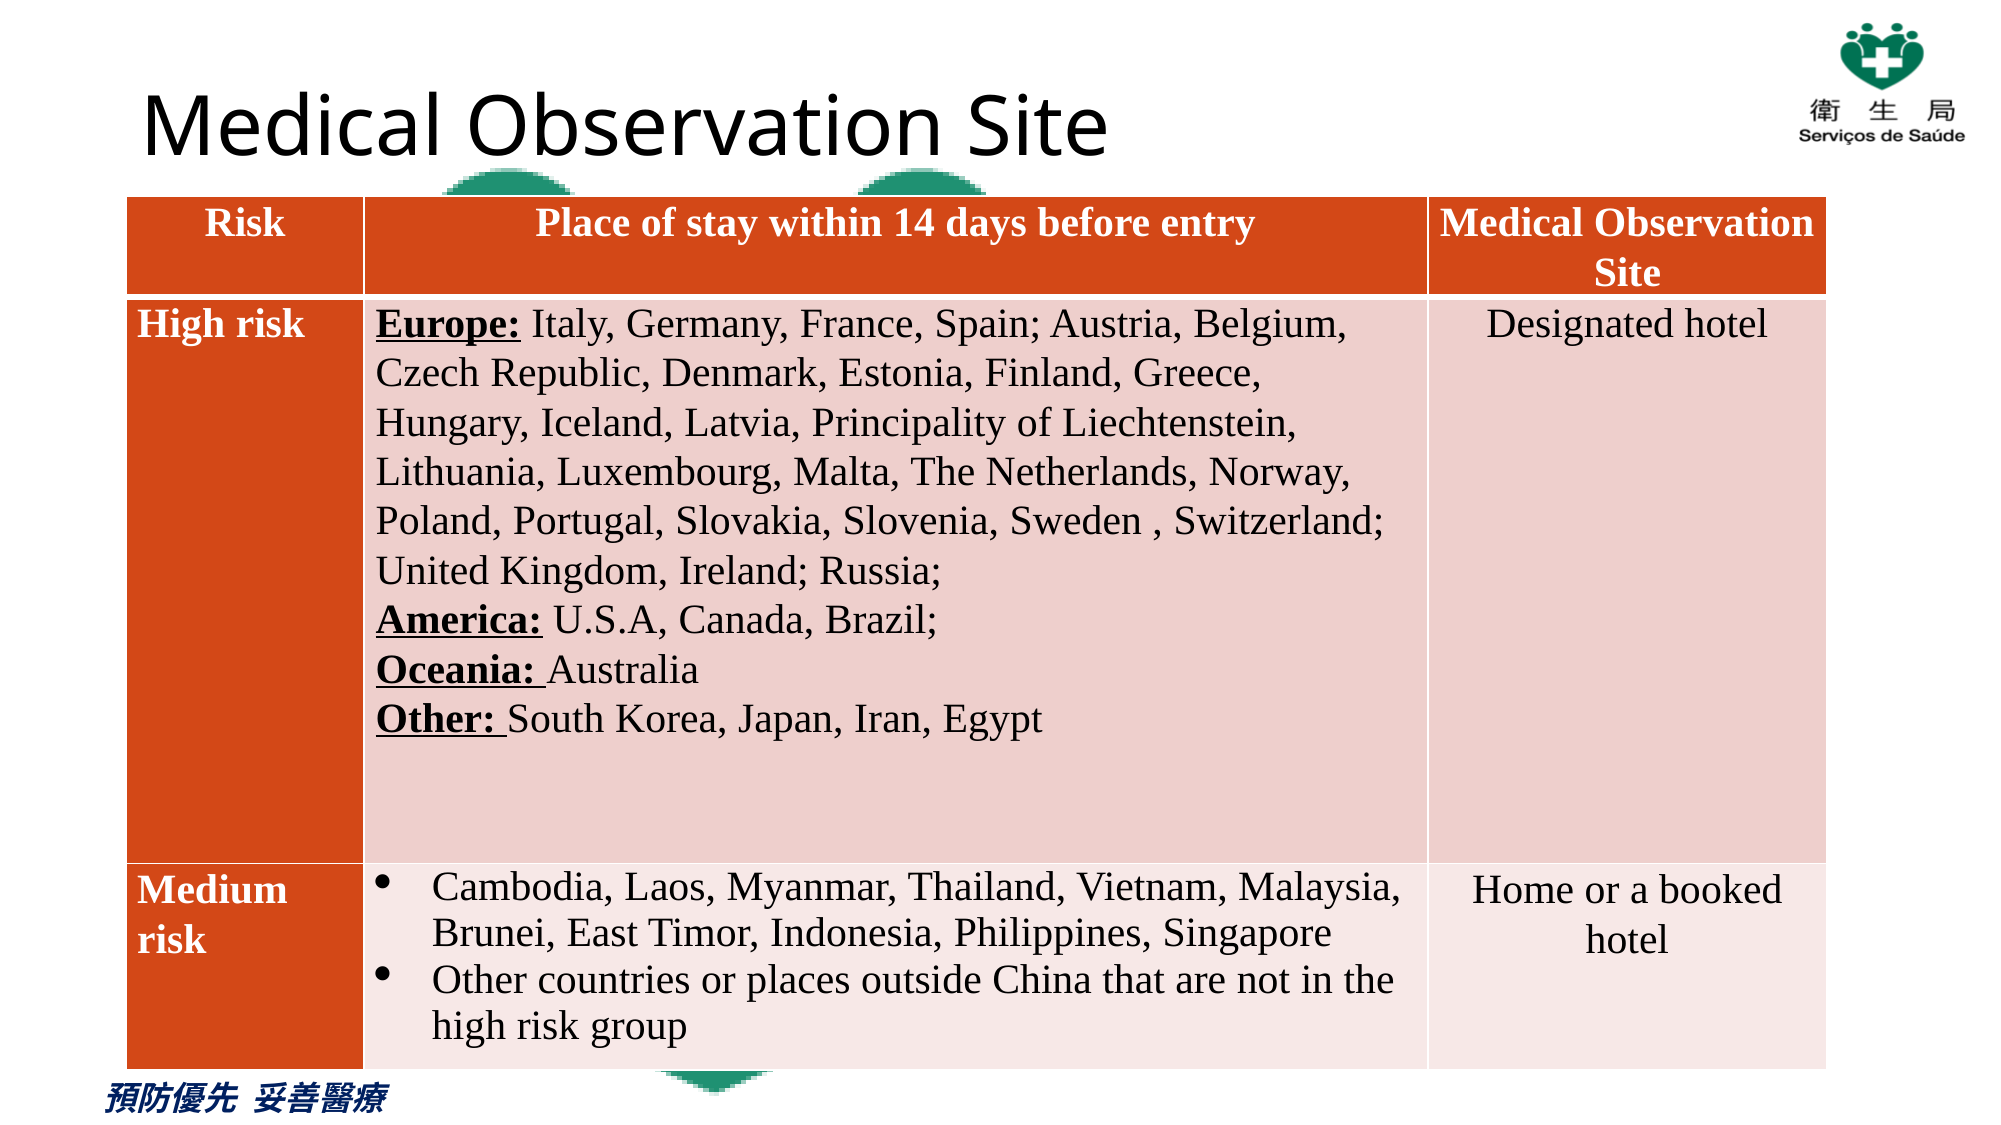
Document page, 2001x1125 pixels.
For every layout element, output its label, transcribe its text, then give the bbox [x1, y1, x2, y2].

table_header Place of stay within 14 days before entry [365, 197, 1427, 294]
table_cell Designated hotel [1429, 300, 1826, 863]
table_cell Europe: Italy, Germany, France, Spain; Austria, Belgium, Czech Republic, Denmark, Estonia, Finland, Greece, Hungary, Iceland, Latvia, Principality of Liechtenstein, Lithuania, Luxembourg, Malta, The Netherlands, Norway, Poland, Portugal, Slovakia, Slovenia, Sweden , Switzerland; United Kingdom, Ireland; Russia; America: U.S.A, Canada, Brazil; Oceania: Australia Other: South Korea, Japan, Iran, Egypt [365, 300, 1427, 863]
title Medical Observation Site [125, 54, 1709, 195]
table_cell Cambodia, Laos, Myanmar, Thailand, Vietnam, Malaysia, Brunei, East Timor, Indonesia, Philippines, Singapore Other countries or places outside China that are not in the high risk group [365, 864, 1427, 1069]
table_cell High risk [127, 300, 363, 863]
table_header Medical Observation Site [1429, 197, 1826, 294]
table_header Risk [127, 197, 363, 294]
table_cell Medium risk [127, 864, 363, 1069]
table_cell Home or a booked hotel [1429, 864, 1826, 1069]
